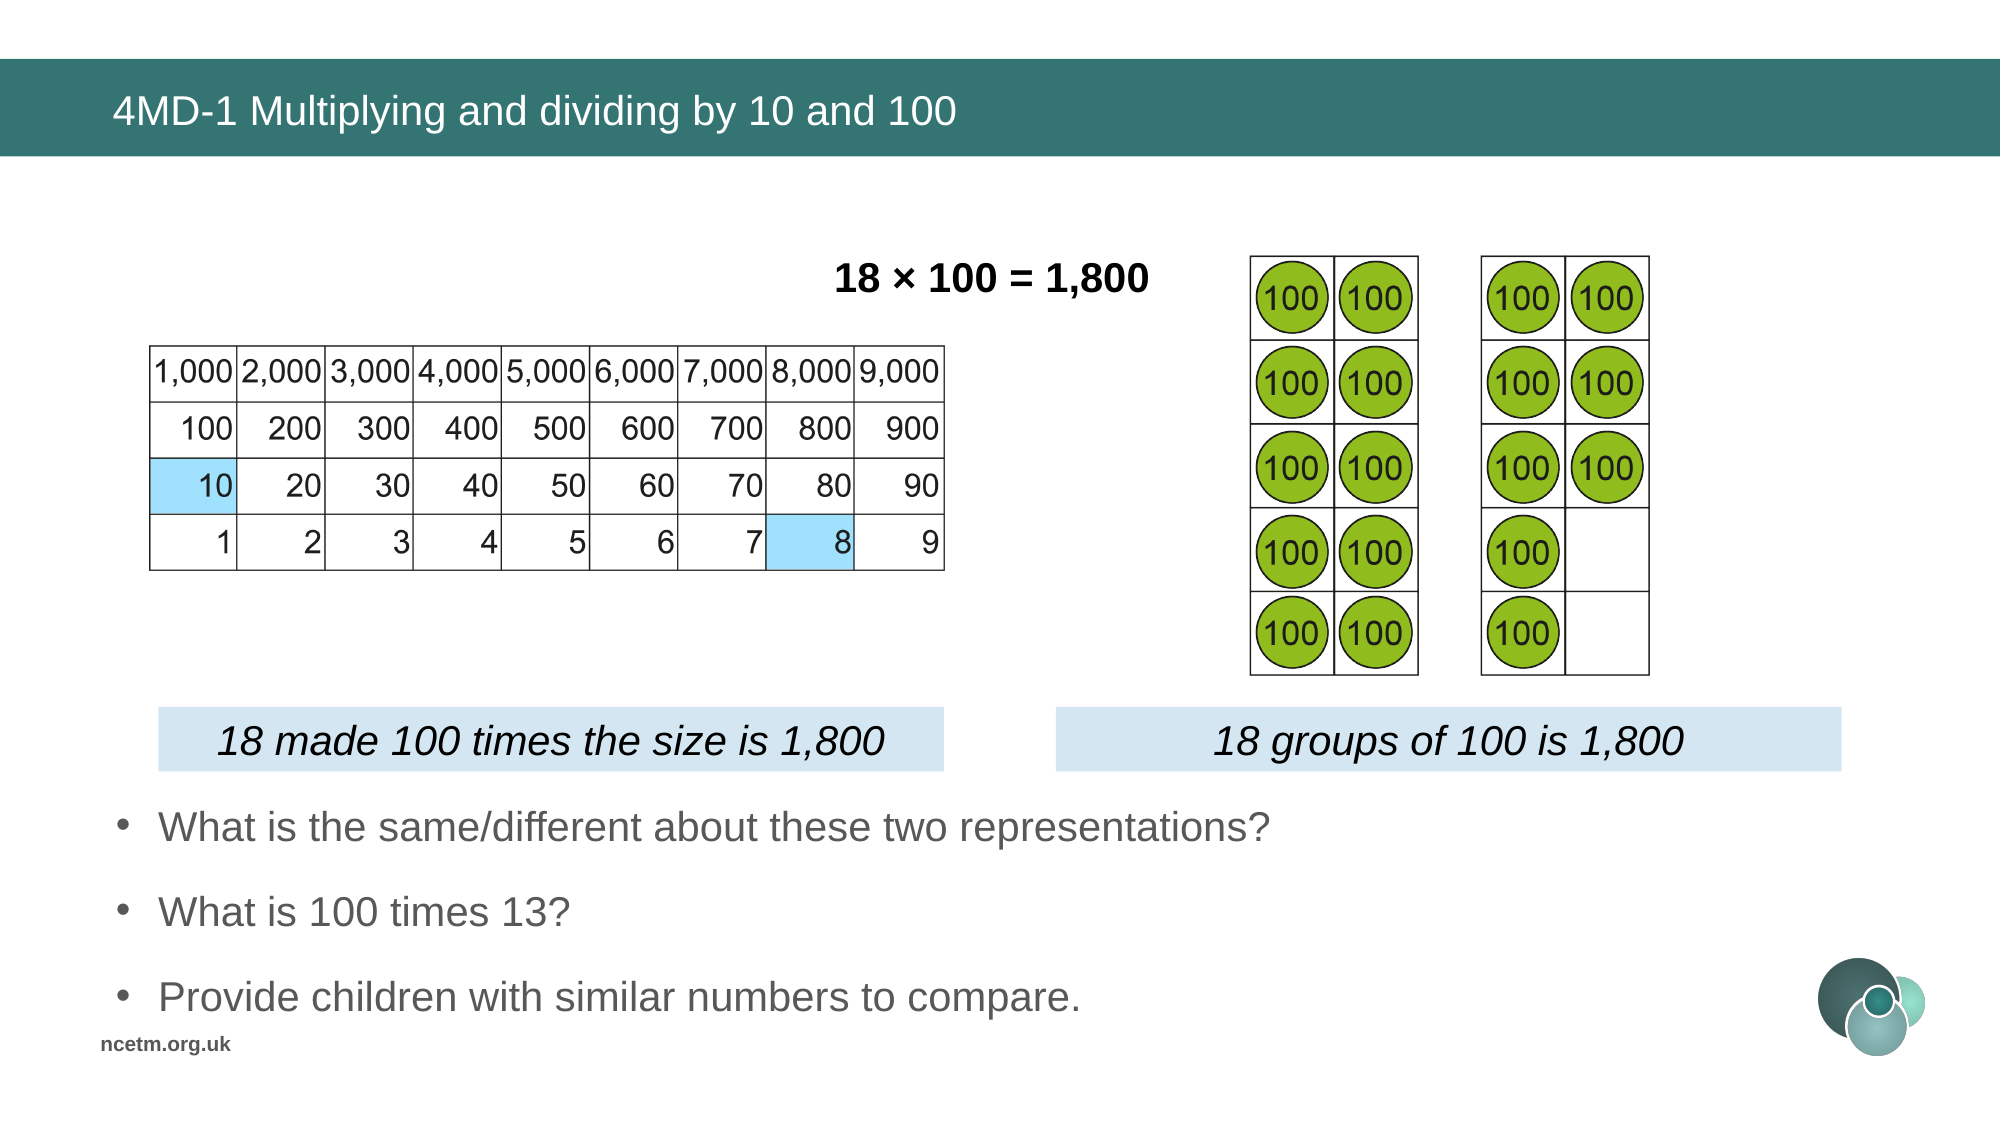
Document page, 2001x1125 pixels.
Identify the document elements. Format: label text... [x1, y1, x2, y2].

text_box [1480, 255, 1650, 676]
text_box What is the same/different about these two representations? What is 100 times 13? Provide children with similar numbers to compare. [101, 782, 1899, 1001]
picture [149, 345, 945, 571]
text_box 18 × 100 = 1,800 [600, 243, 1383, 308]
title 4MD-1 Multiplying and dividing by 10 and 100 [97, 76, 1945, 147]
text_box 18 groups of 100 is 1,800 [1055, 706, 1842, 772]
picture [1818, 958, 1925, 1056]
text_box 18 made 100 times the size is 1,800 [158, 706, 944, 772]
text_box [1248, 255, 1419, 676]
